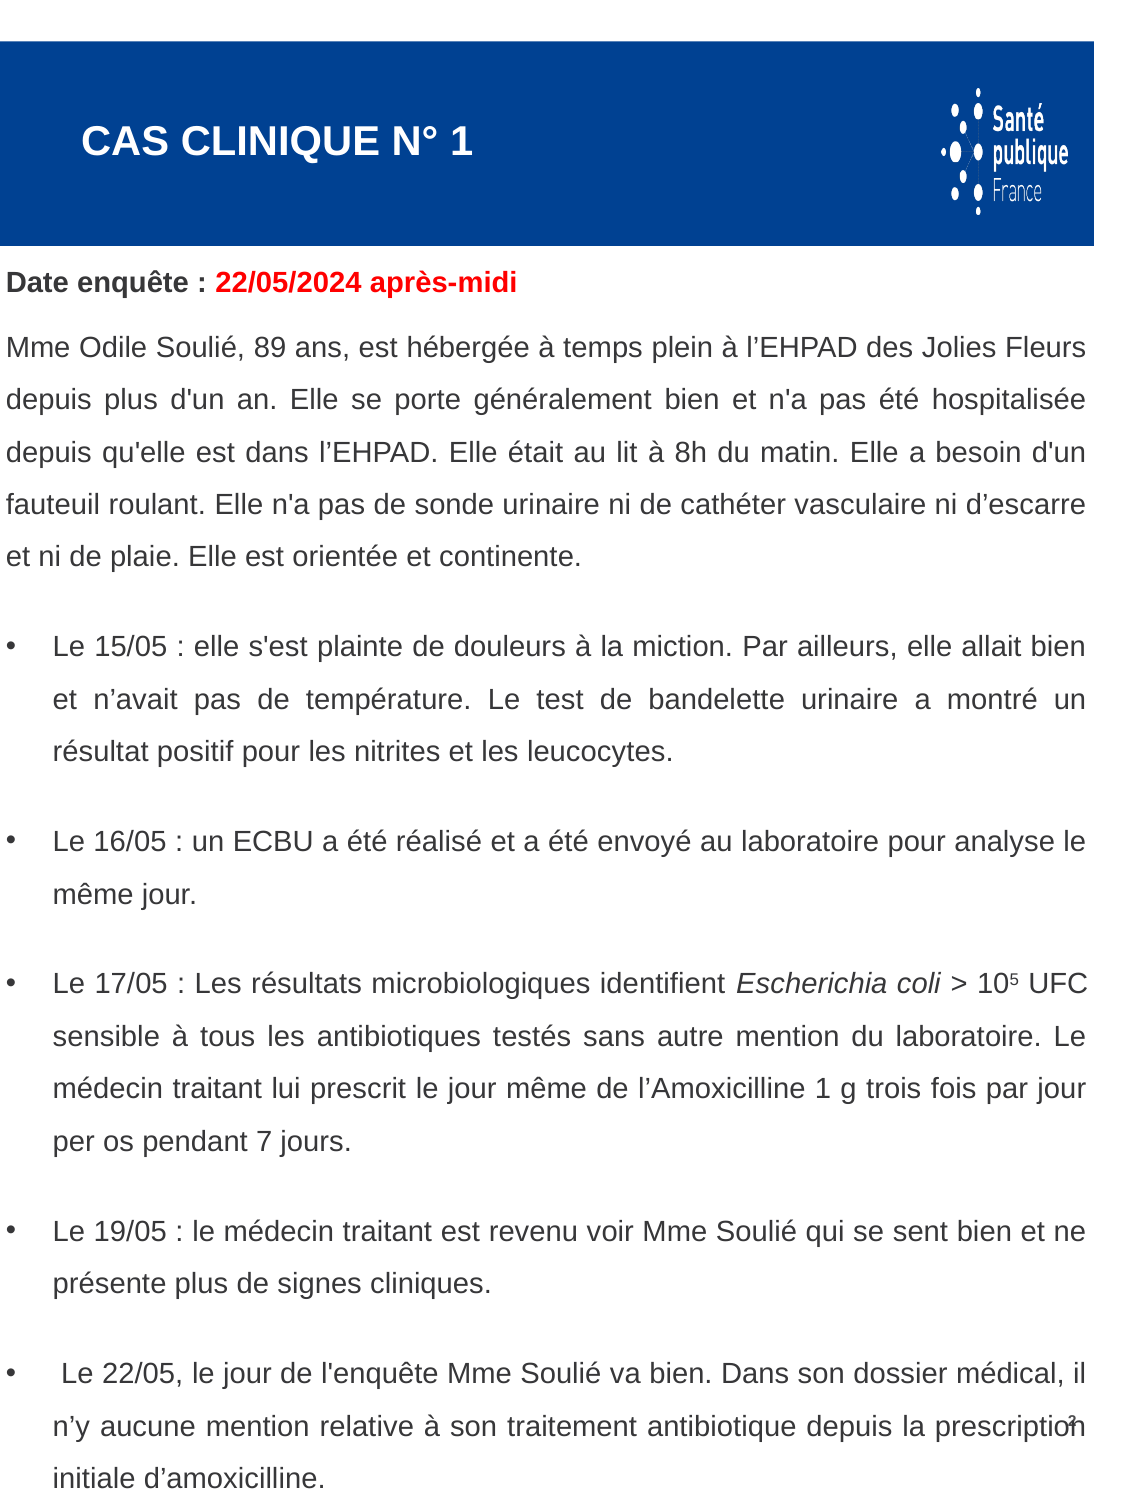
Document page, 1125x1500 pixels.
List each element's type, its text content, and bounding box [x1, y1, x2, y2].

title Cas clinique n° 1 [75, 41, 908, 245]
list Date enquête : 22/05/2024 après-midi Mme Odile Soulié, 89 ans, est hébergée à temps plein à l’EHPAD des Jolies Fleurs depuis plus d'un an. Elle se porte généralement bien et n'a pas été hospitalisée depuis qu'elle est dans l’EHPAD. Elle était au lit à 8h du matin. Elle a besoin d'un fauteuil roulant. Elle n'a pas de sonde urinaire ni de cathéter vasculaire ni d’escarre et ni de plaie. Elle est orientée et continente. Le 15/05 : elle s'est plainte de douleurs à la miction. Par ailleurs, elle allait bien et n’avait pas de température. Le test de bandelette urinaire a montré un résultat positif pour les nitrites et les leucocytes. Le 16/05 : un ECBU a été réalisé et a été envoyé au laboratoire pour analyse le même jour. Le 17/05 : Les résultats microbiologiques identifient Escherichia coli > 105 UFC sensible à tous les antibiotiques testés sans autre mention du laboratoire. Le médecin traitant lui prescrit le jour même de l’Amoxicilline 1 g trois fois par jour per os pendant 7 jours. Le 19/05 : le médecin traitant est revenu voir Mme Soulié qui se sent bien et ne présente plus de signes cliniques. Le 22/05, le jour de l'enquête Mme Soulié va bien. Dans son dossier médical, il n’y aucune mention relative à son traitement antibiotique depuis la prescription initiale d’amoxicilline. [0, 245, 1094, 1500]
picture [941, 88, 1068, 215]
